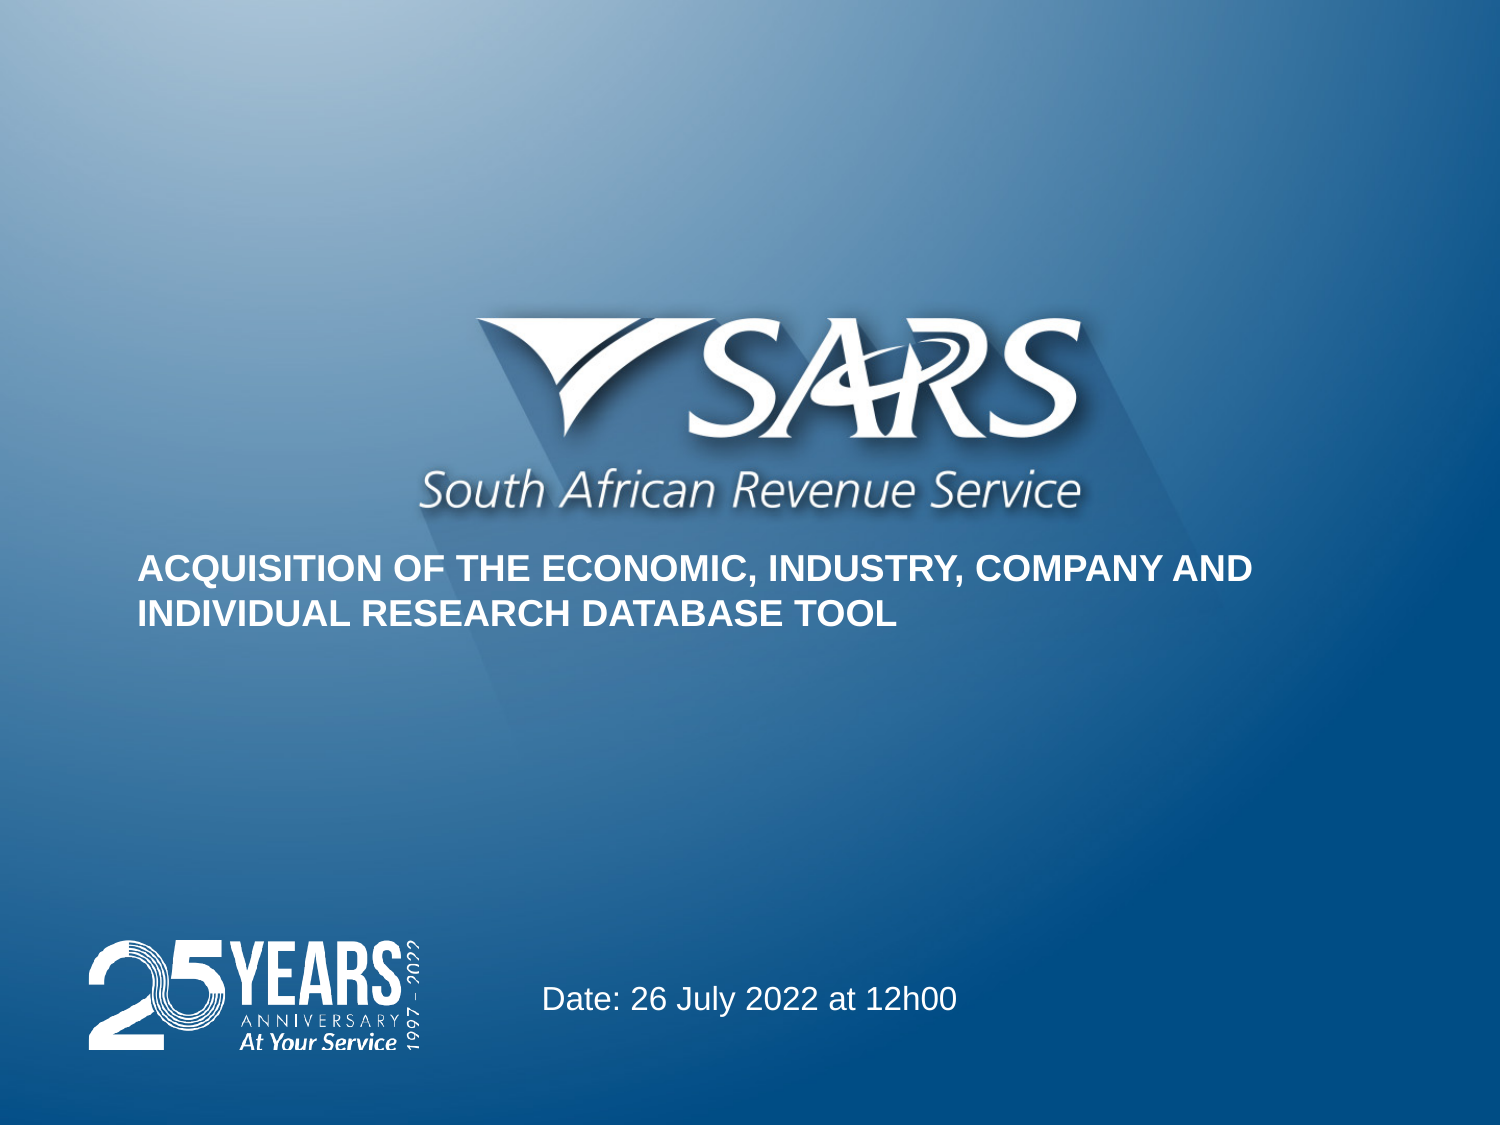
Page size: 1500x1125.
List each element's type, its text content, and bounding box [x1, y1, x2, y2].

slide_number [419, 970, 1152, 1020]
text_box ACQUISITION OF THE ECONOMIC, INDUSTRY, COMPANY AND INDIVIDUAL RESEARCH DATABASE TOOL [122, 536, 1300, 642]
picture [0, 0, 1500, 1125]
